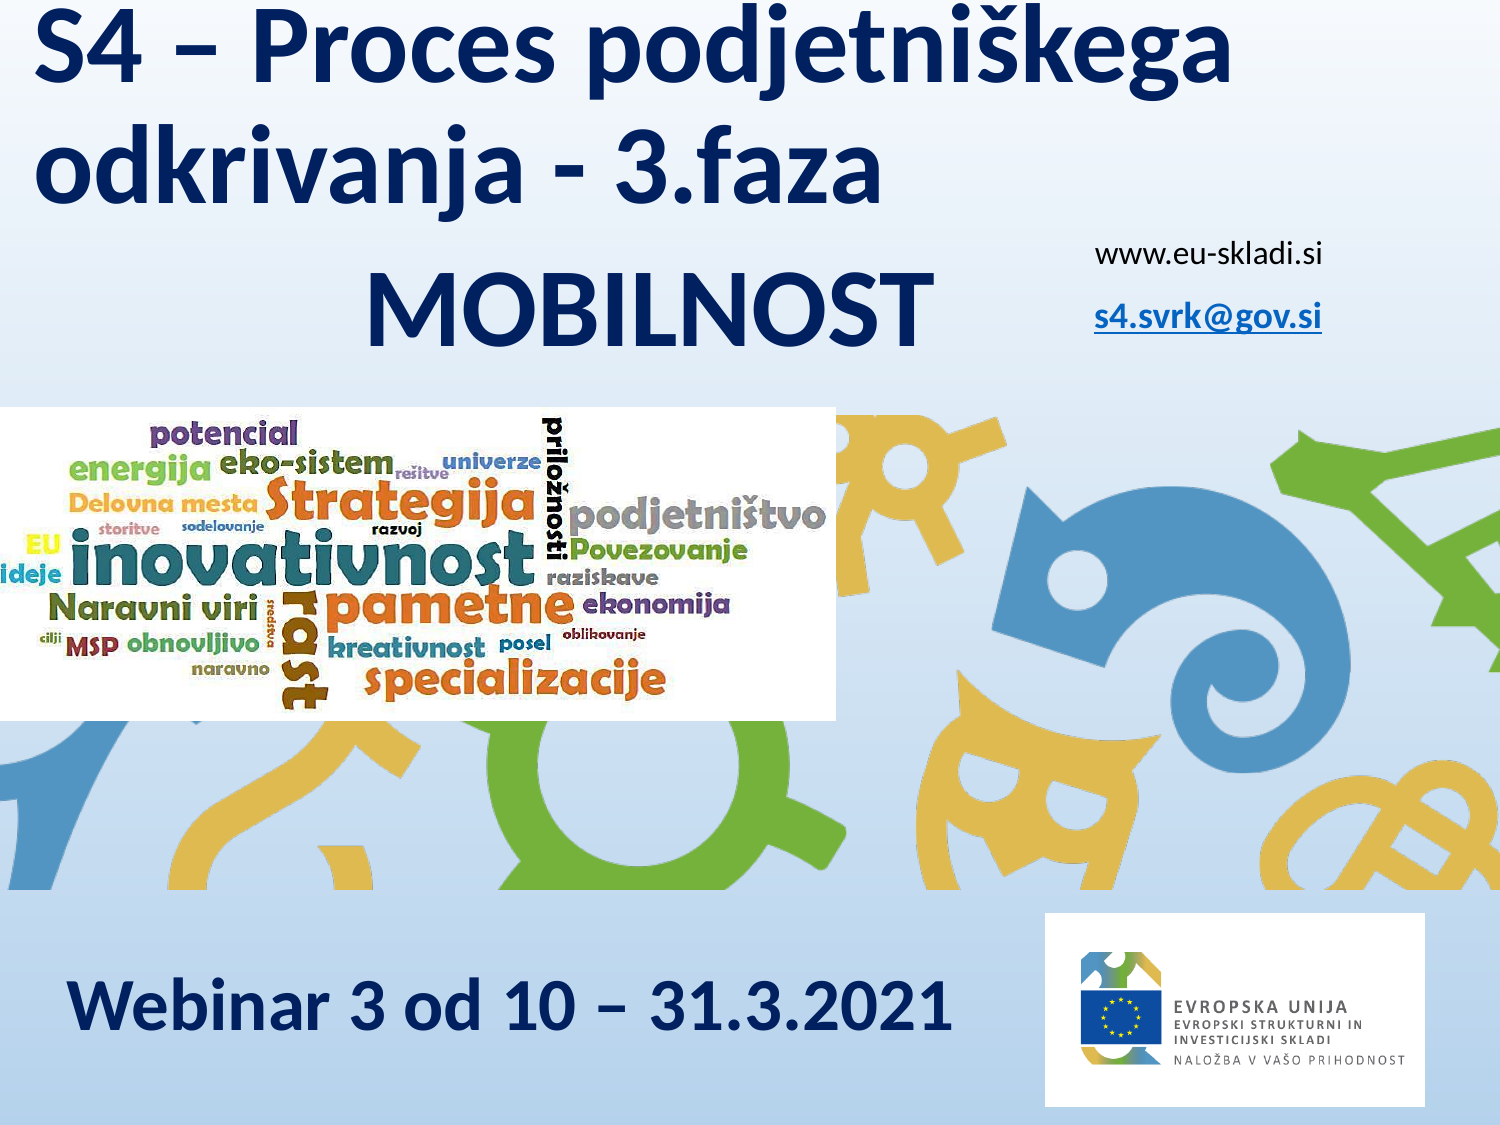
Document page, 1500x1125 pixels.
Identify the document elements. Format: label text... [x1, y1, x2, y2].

text_box MOBILNOST [220, 227, 1079, 377]
title S4 – Proces podjetniškega odkrivanja - 3.faza [18, 51, 1477, 262]
picture [0, 407, 1500, 890]
text_box s4.svrk@gov.si [1079, 284, 1338, 344]
text_box Webinar 3 od 10 – 31.3.2021 [51, 901, 1180, 1112]
picture [1180, 913, 1425, 1107]
